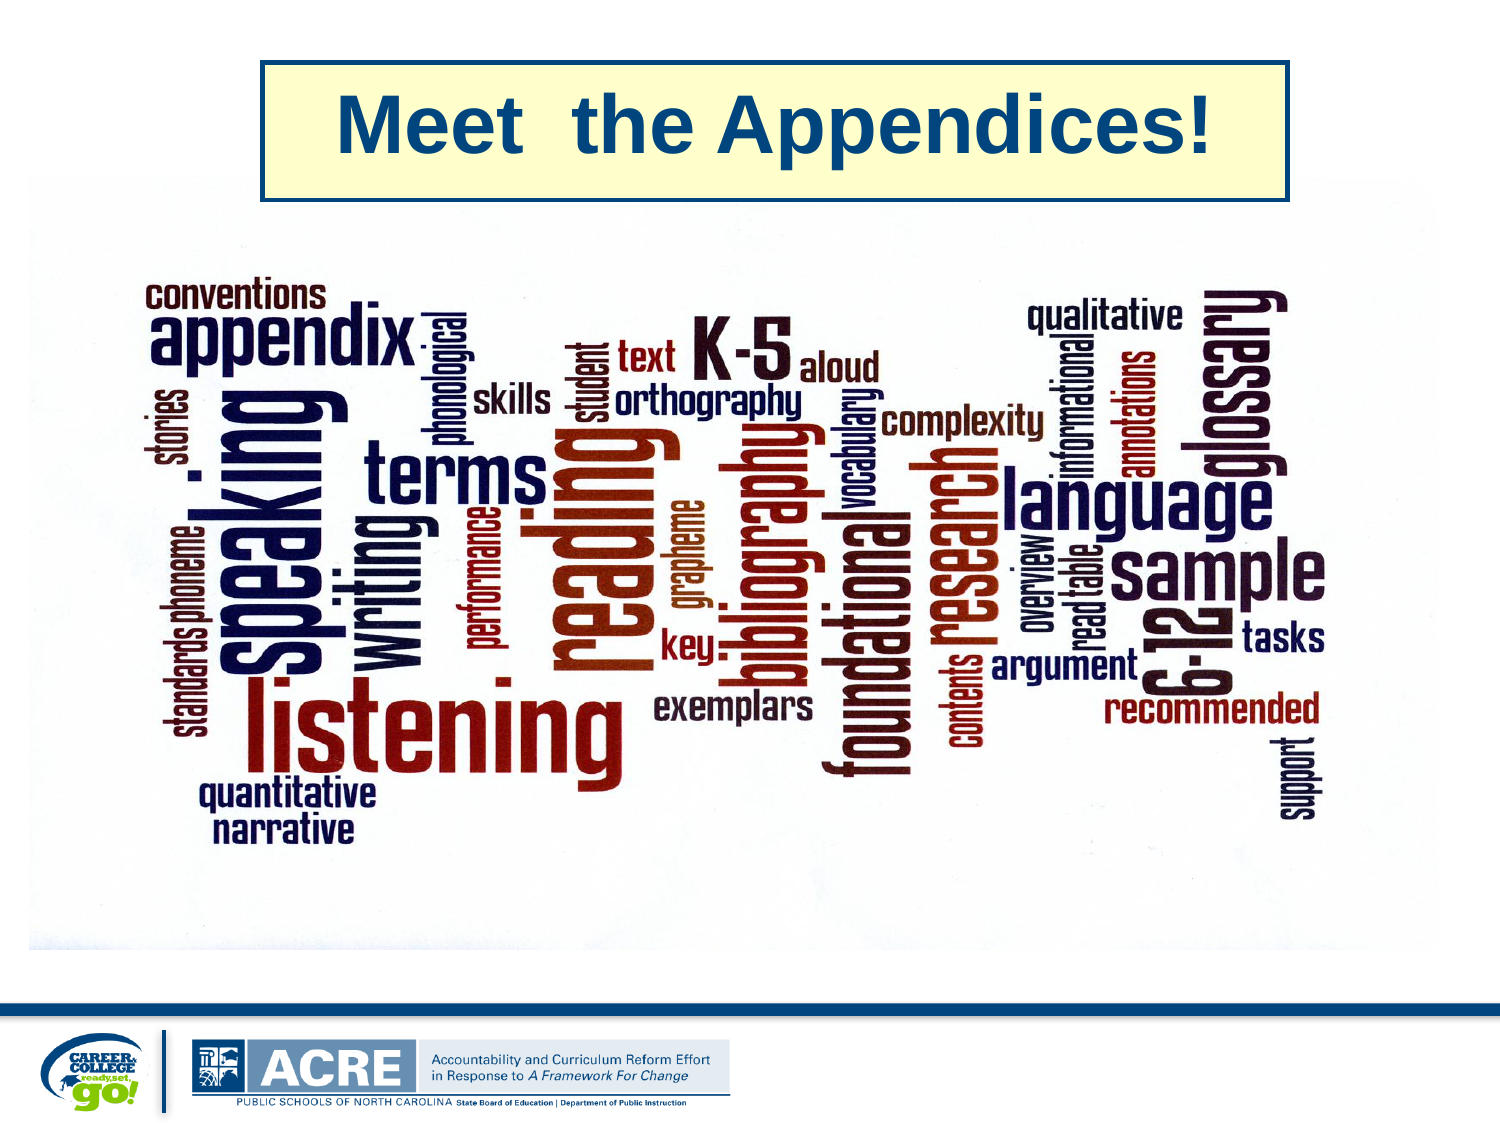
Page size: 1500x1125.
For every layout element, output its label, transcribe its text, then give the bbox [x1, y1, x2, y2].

picture [174, 1017, 744, 1125]
picture [29, 174, 1438, 951]
text_box Meet the Appendices! [262, 62, 1288, 173]
picture [37, 1029, 152, 1115]
